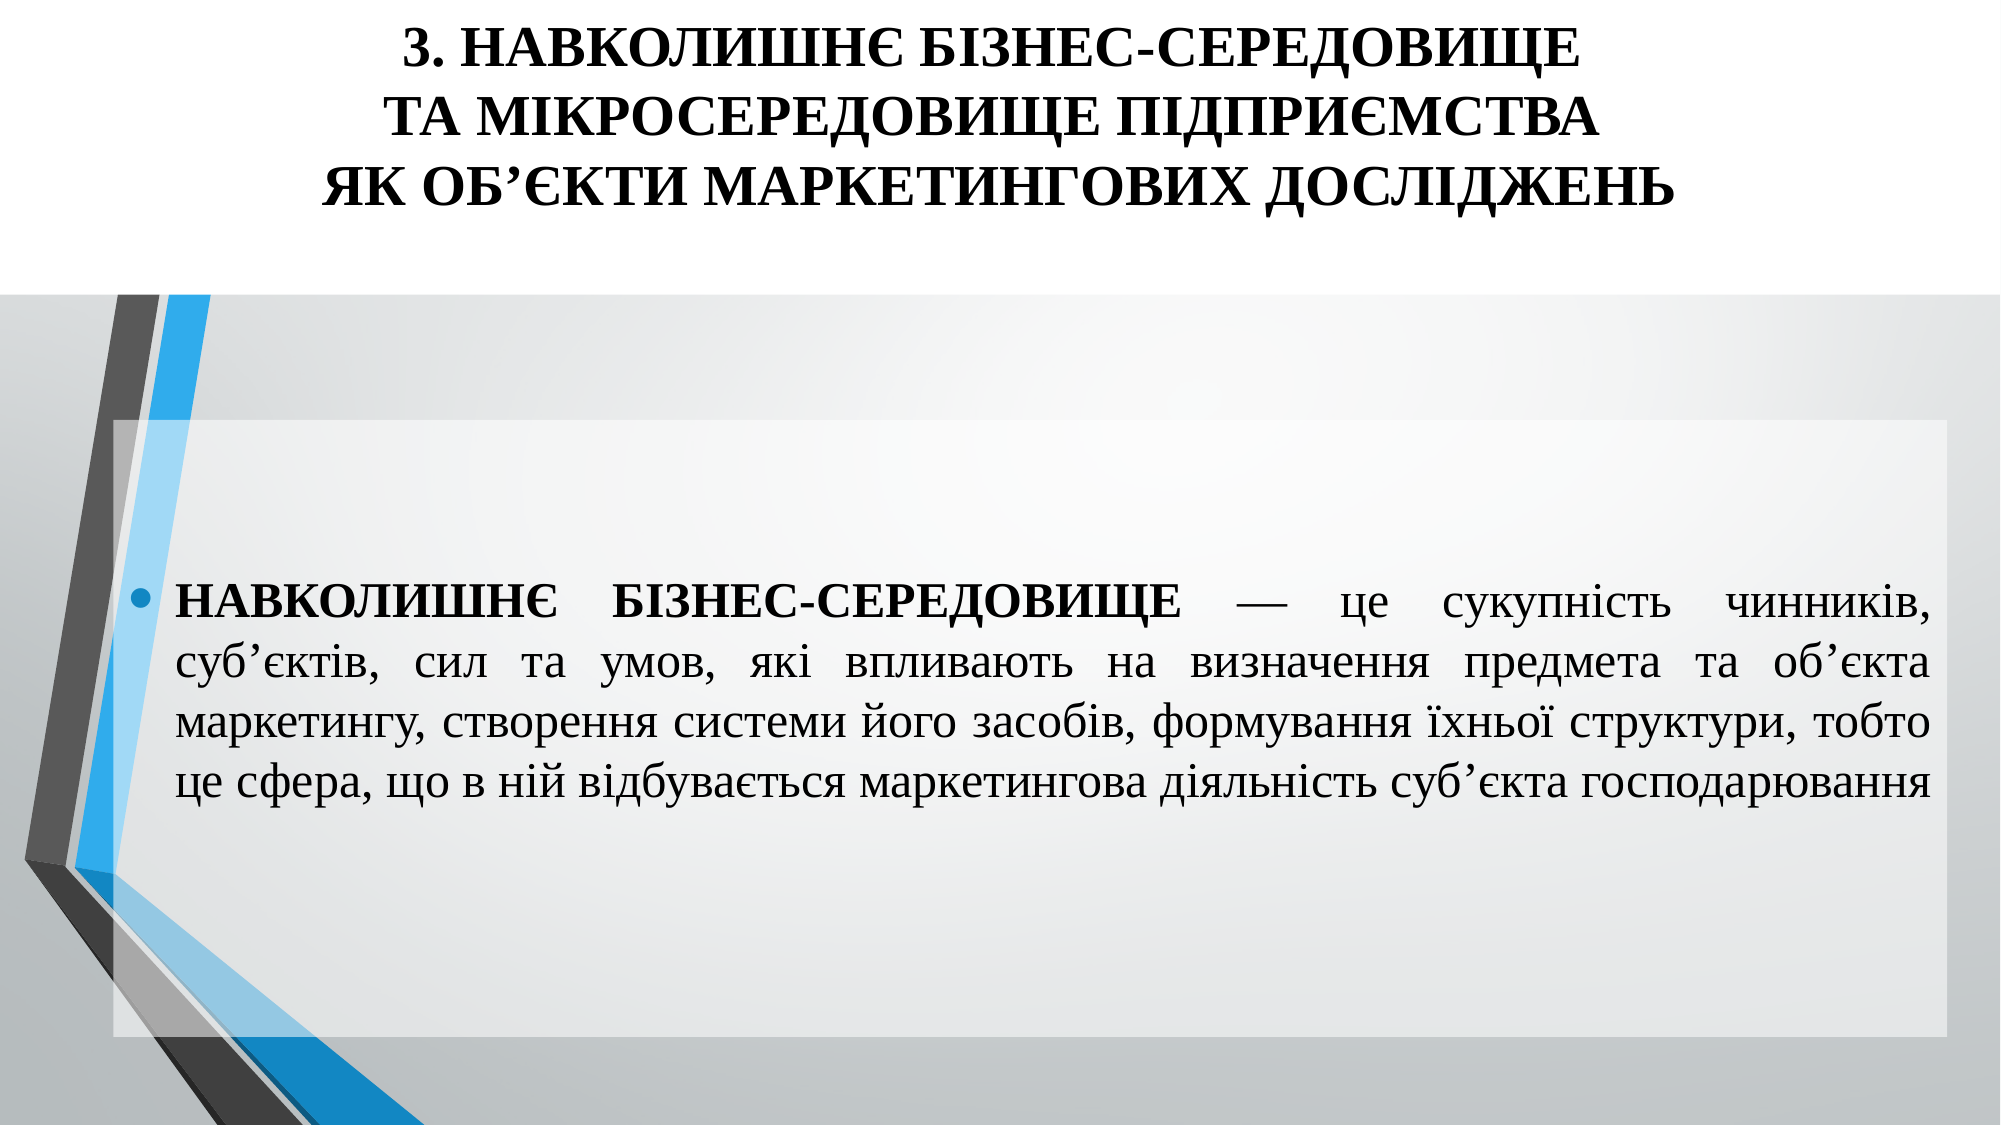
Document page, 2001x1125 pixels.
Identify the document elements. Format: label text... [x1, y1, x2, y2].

title 3. Навколишнє бізнес-середовище та мікросередовище підприємства як об’єкти маркетингових досліджень [0, 0, 2000, 295]
list НАВКОЛИШНЄ БІЗНЕС-СЕРЕДОВИЩЕ — це сукупність чинників, cуб’єктів, сил та умов, які впливають на визначення предмета та об’єкта маркетингу, створення системи його засобів, формування їхньої структури, тобто це сфера, що в ній відбувається маркетингова діяльність суб’єкта господарювання [113, 419, 1948, 1037]
